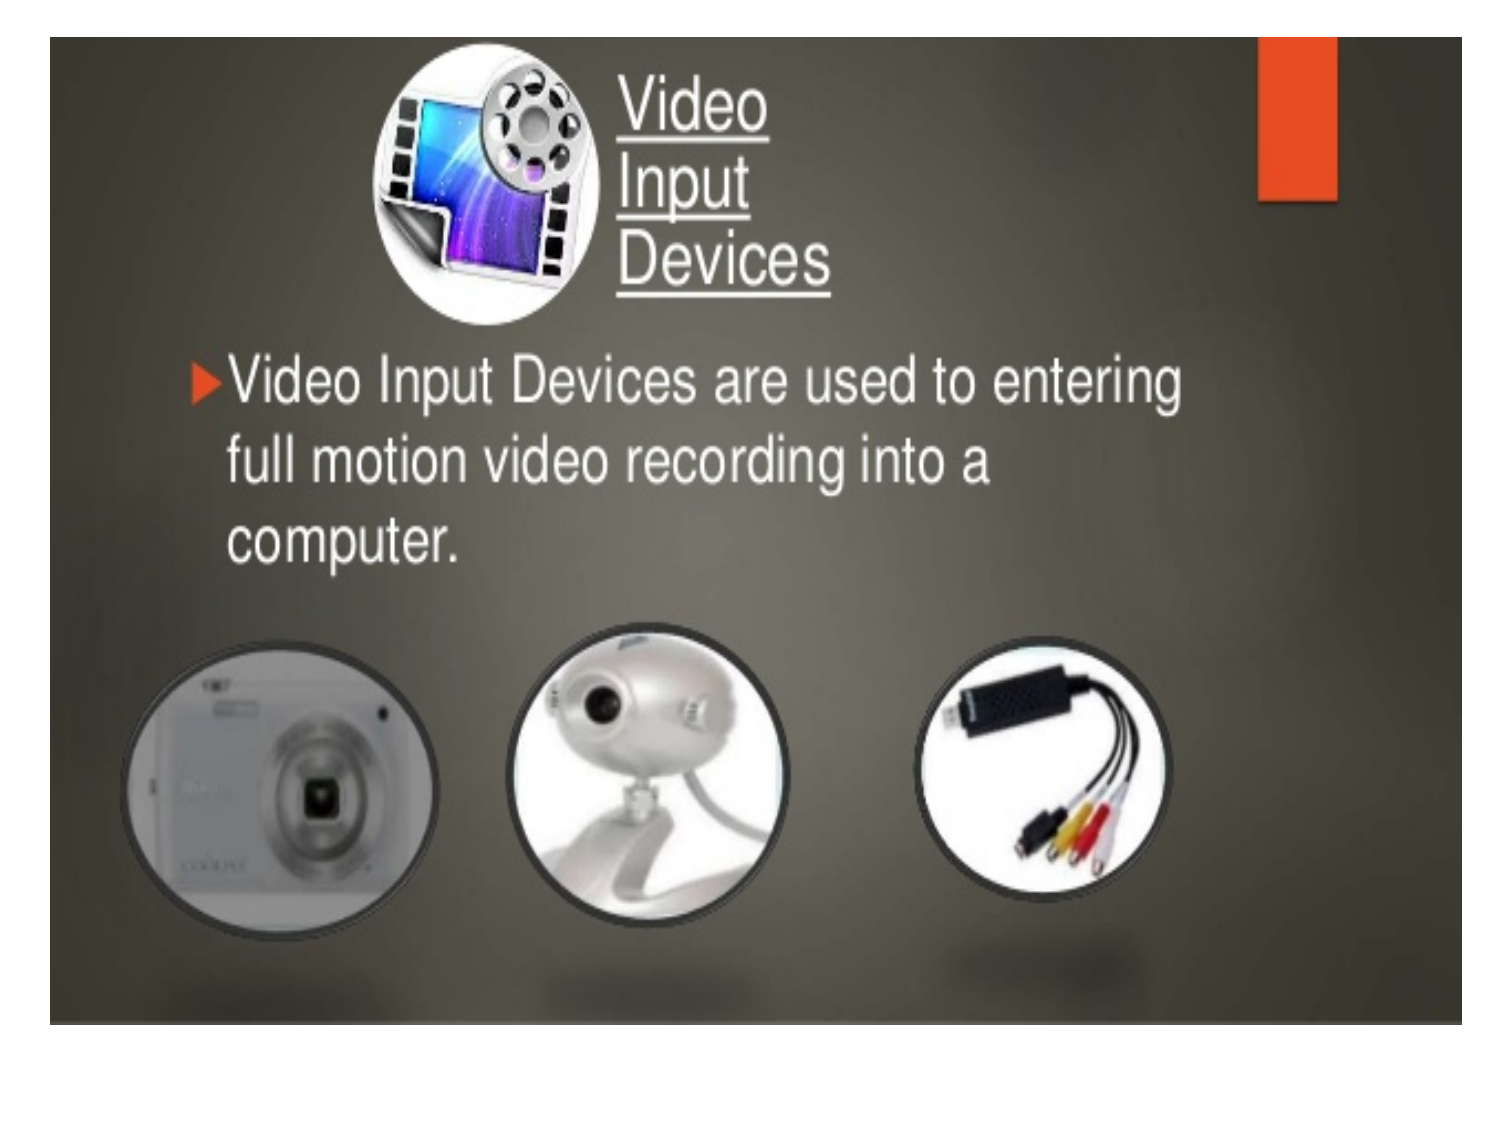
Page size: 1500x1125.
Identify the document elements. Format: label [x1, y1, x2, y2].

picture [49, 37, 1463, 1026]
